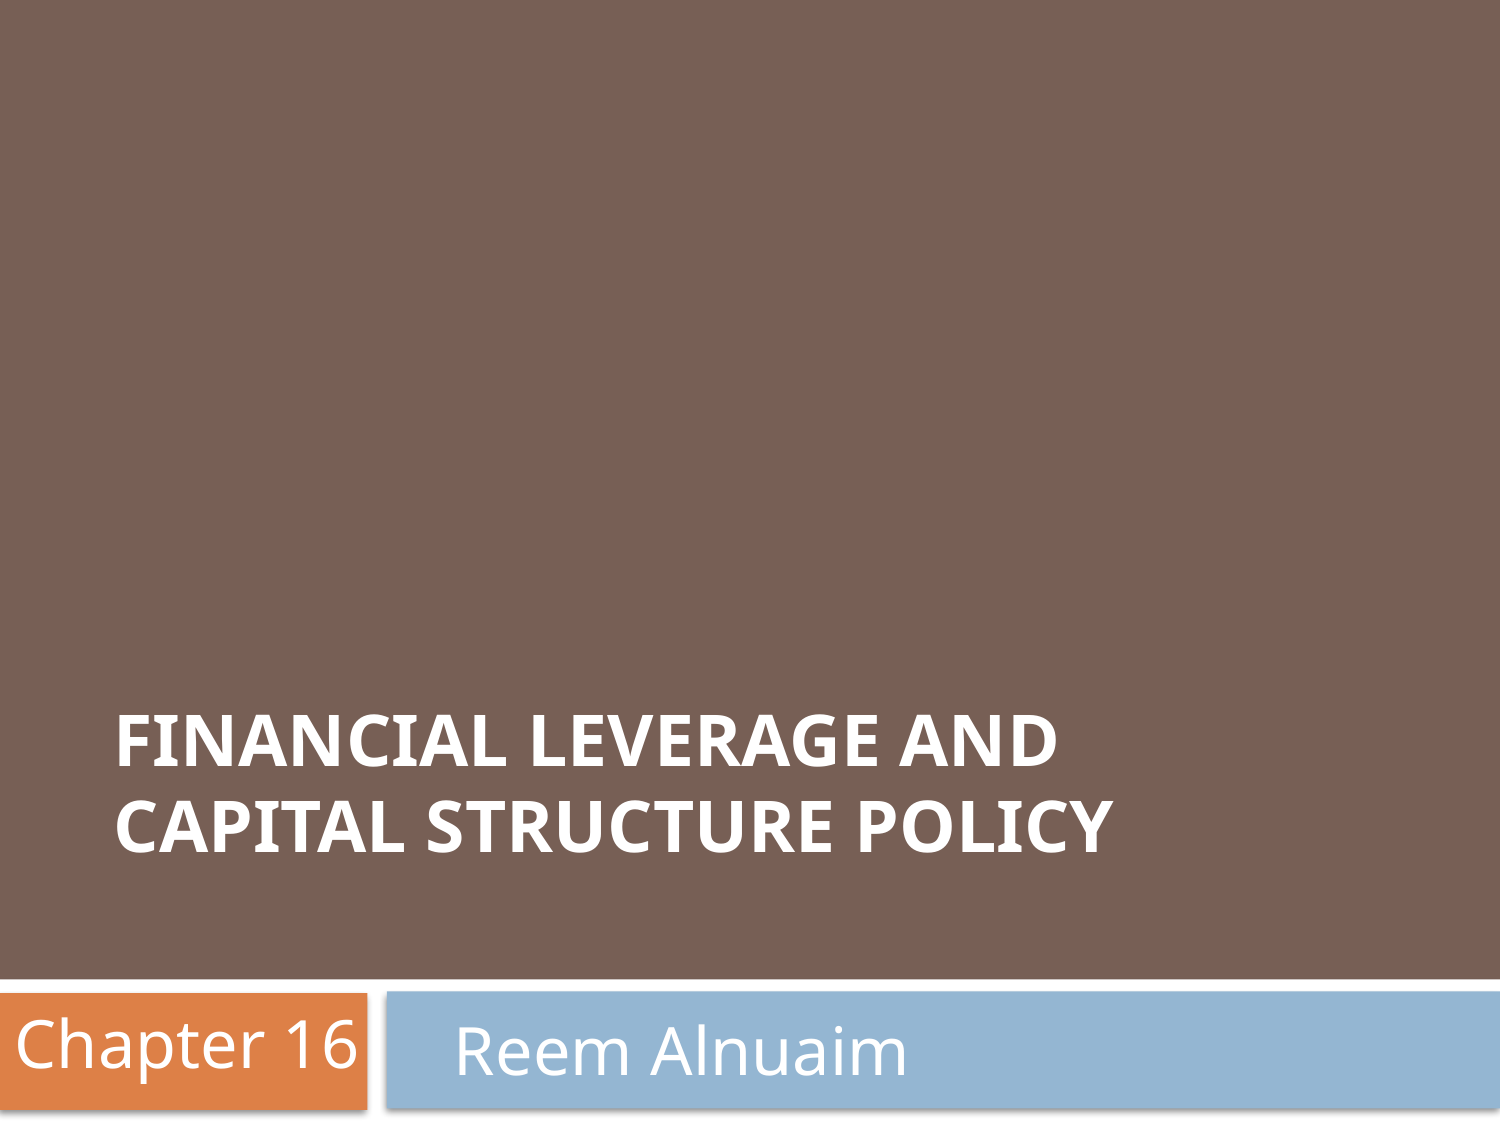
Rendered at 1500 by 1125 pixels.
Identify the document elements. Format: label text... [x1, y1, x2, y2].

subtitle Reem Alnuaim [387, 992, 1488, 1105]
text_box Chapter 16 [0, 994, 406, 1125]
title Financial Leverage and Capital Structure Policy [98, 618, 1162, 874]
